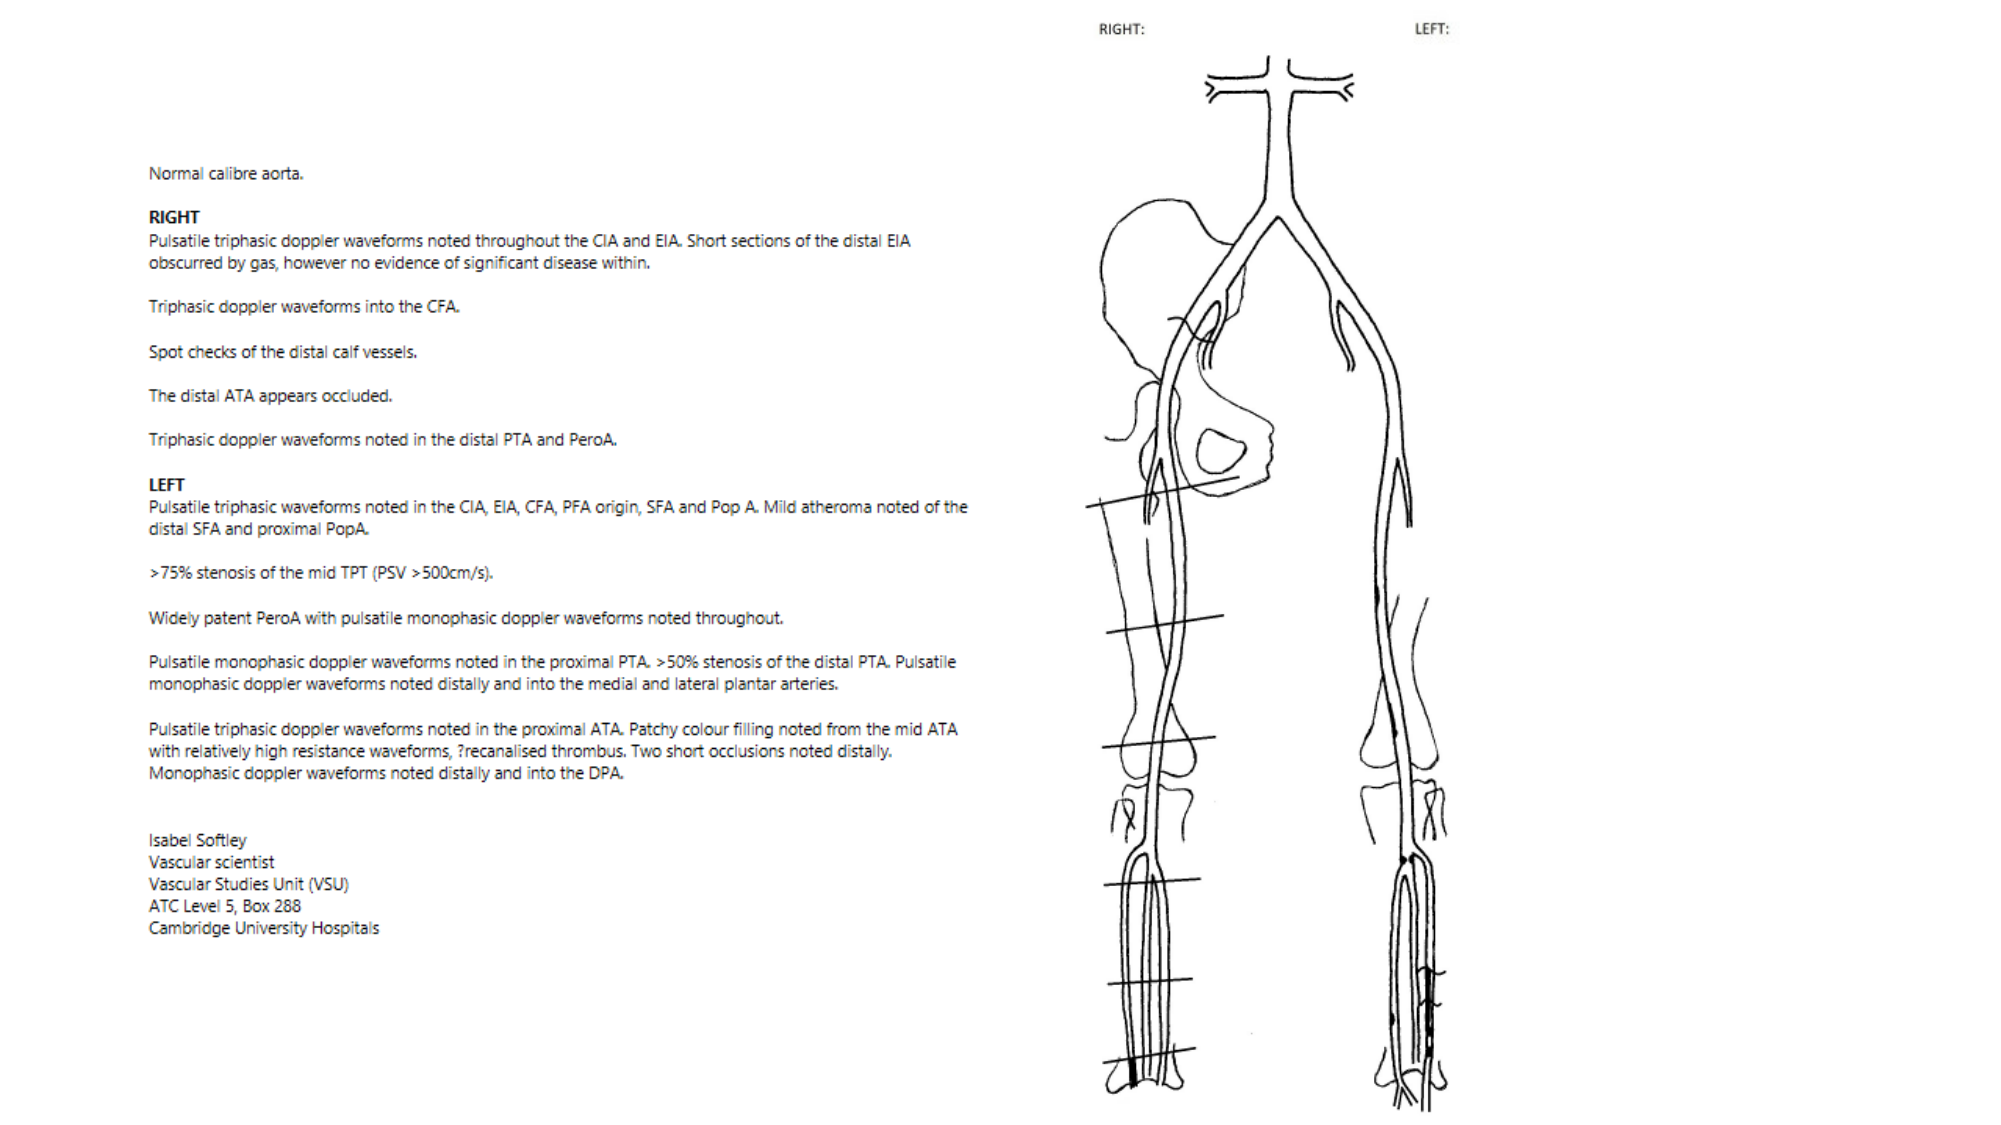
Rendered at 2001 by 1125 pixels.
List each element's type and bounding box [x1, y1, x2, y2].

picture [1084, 9, 1468, 1125]
picture [141, 161, 989, 964]
